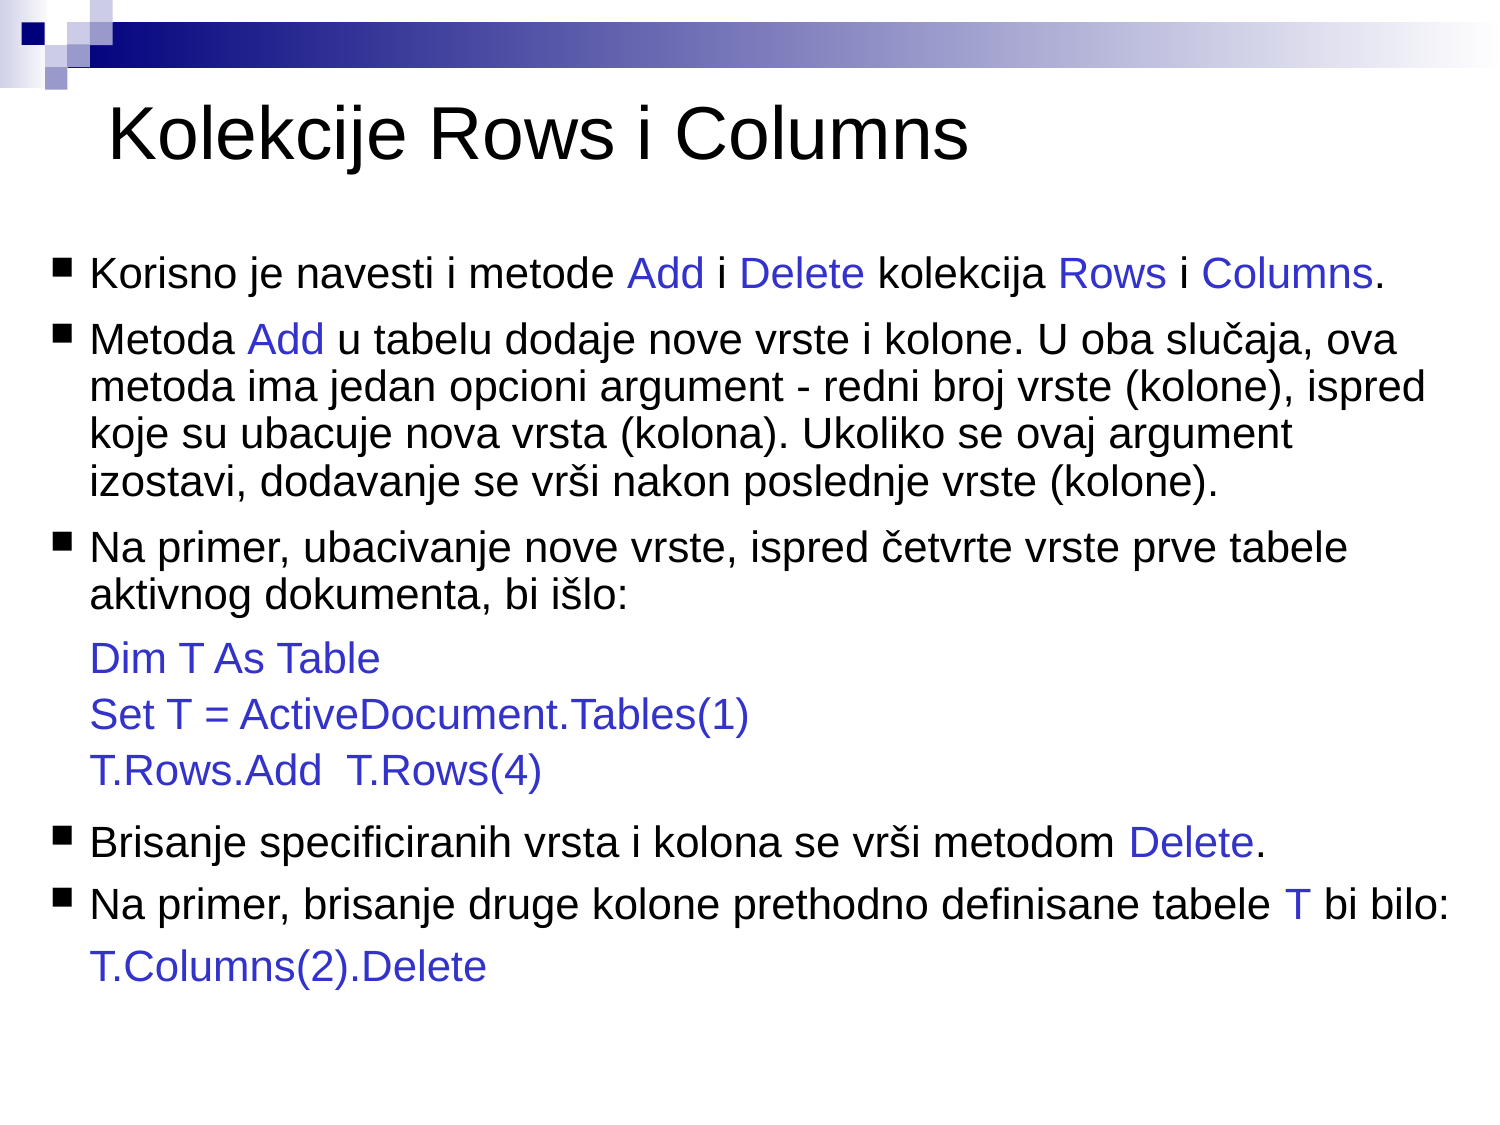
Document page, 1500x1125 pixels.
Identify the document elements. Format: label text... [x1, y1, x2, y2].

text_box Korisno je navesti i metode Add i Delete kolekcija Rows i Columns. Metoda Add u tabelu dodaje nove vrste i kolone. U oba slučaja, ova metoda ima jedan opcioni argument - redni broj vrste (kolone), ispred koje su ubacuje nova vrsta (kolona). Ukoliko se ovaj argument izostavi, dodavanje se vrši nakon poslednje vrste (kolone). Na primer, ubacivanje nove vrste, ispred četvrte vrste prve tabele aktivnog dokumenta, bi išlo: Dim T As Table Set T = ActiveDocument.Tables(1) T.Rows.Add T.Rows(4) Brisanje specificiranih vrsta i kolona se vrši metodom Delete. Na primer, brisanje druge kolone prethodno definisane tabele T bi bilo: T.Columns(2).Delete [41, 243, 1471, 1071]
title Kolekcije Rows i Columns [92, 75, 999, 185]
